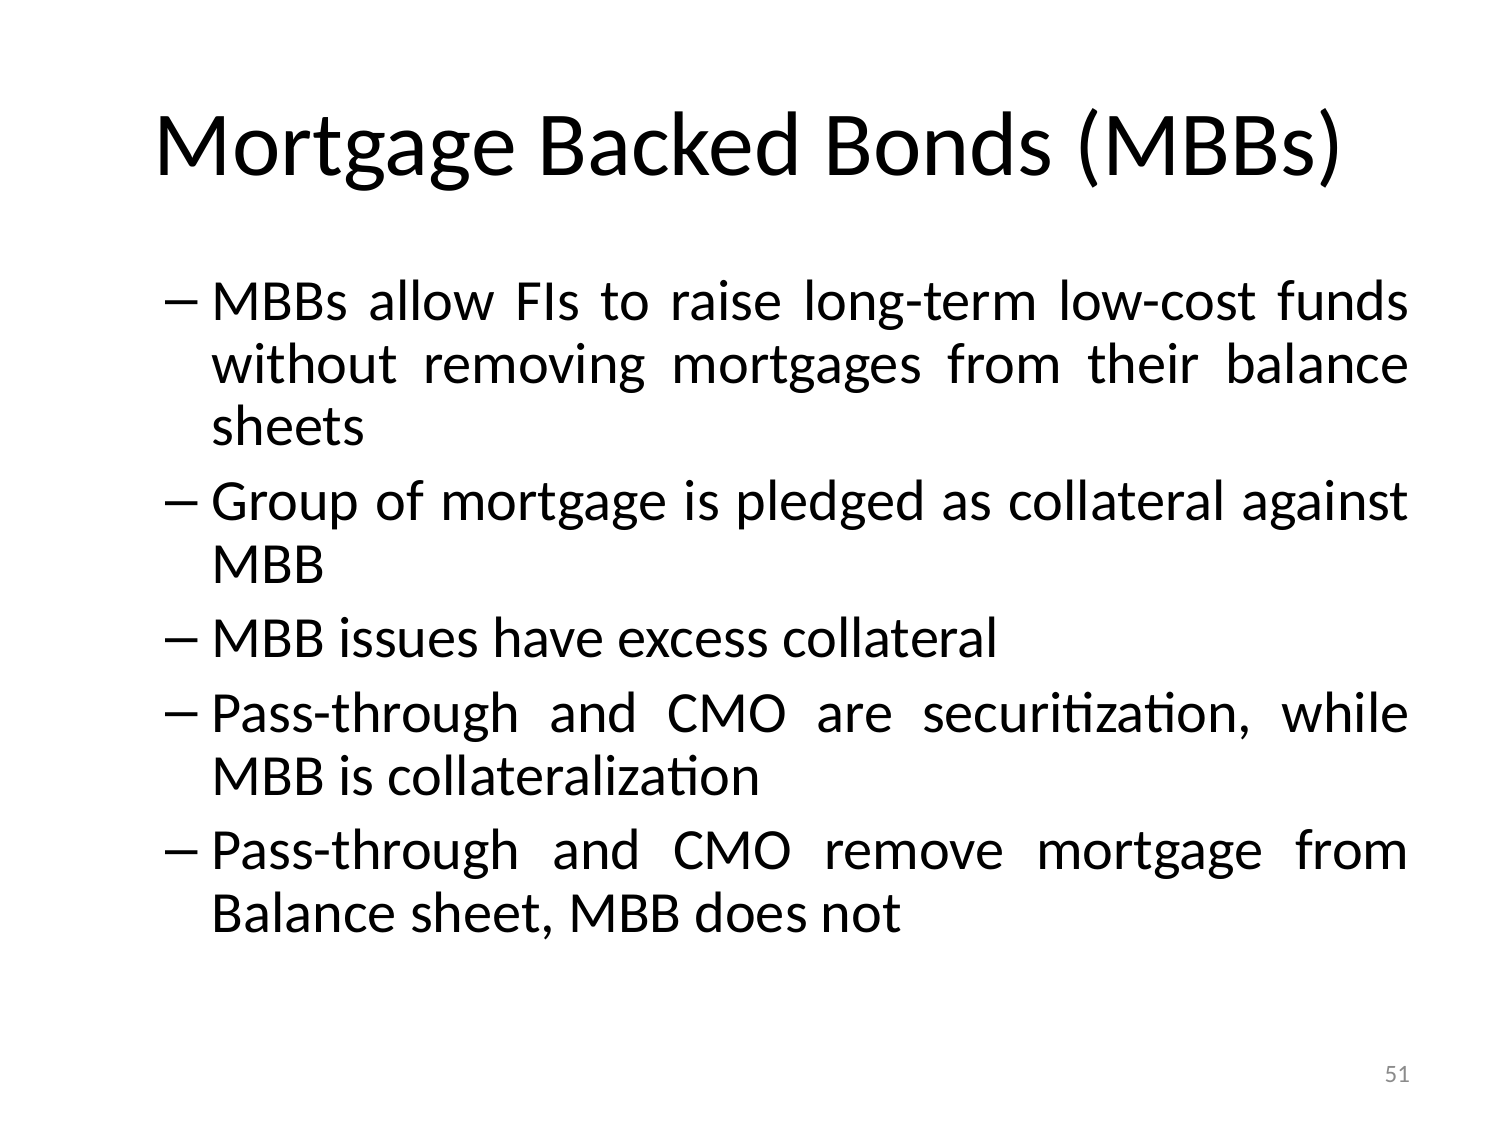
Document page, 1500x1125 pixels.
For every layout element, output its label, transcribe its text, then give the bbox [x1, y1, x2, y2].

list MBBs allow FIs to raise long-term low-cost funds without removing mortgages from their balance sheets Group of mortgage is pledged as collateral against MBB MBB issues have excess collateral Pass-through and CMO are securitization, while MBB is collateralization Pass-through and CMO remove mortgage from Balance sheet, MBB does not [75, 262, 1425, 1005]
slide_number 51 [1074, 1042, 1425, 1103]
title Mortgage Backed Bonds (MBBs) [75, 45, 1425, 233]
